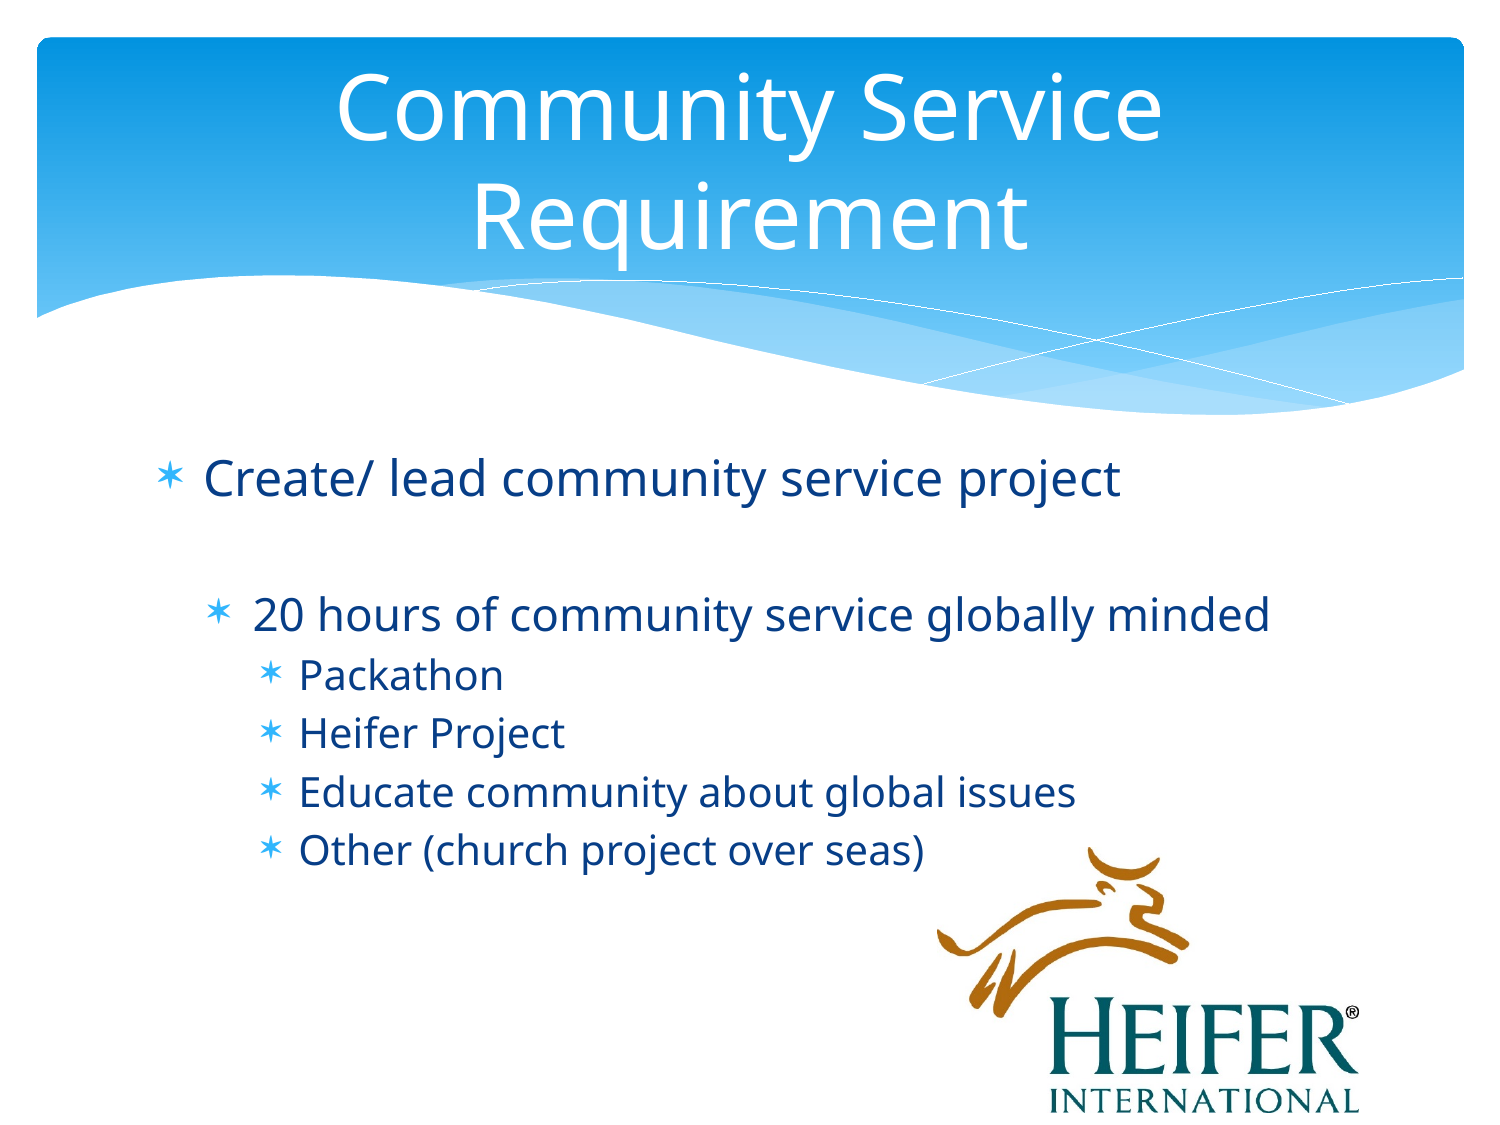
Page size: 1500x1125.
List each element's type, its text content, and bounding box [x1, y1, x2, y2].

title Community Service Requirement [75, 55, 1425, 261]
picture [937, 847, 1359, 1113]
list Create/ lead community service project 20 hours of community service globally minded Packathon Heifer Project Educate community about global issues Other (church project over seas) [143, 438, 1359, 1005]
